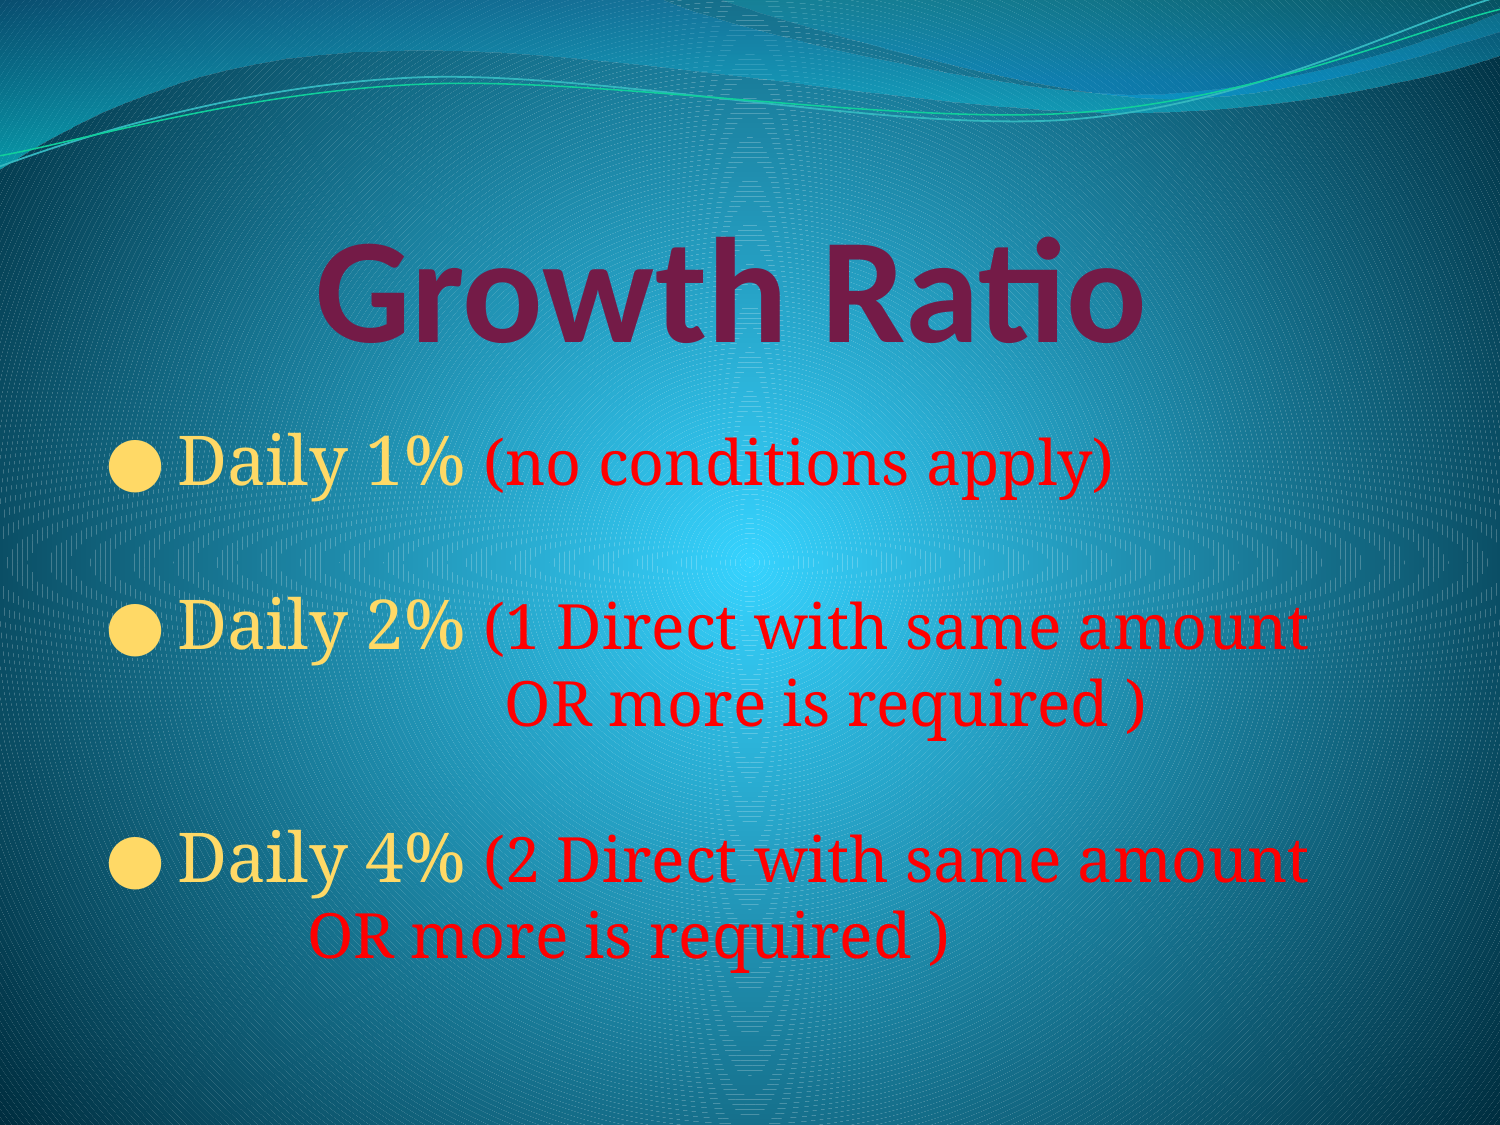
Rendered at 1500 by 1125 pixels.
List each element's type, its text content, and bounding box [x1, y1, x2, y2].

title Growth Ratio [87, 224, 1376, 388]
subtitle Daily 1% (no conditions apply) Daily 2% (1 Direct with same amount OR more is required ) Daily 4% (2 Direct with same amount OR more is required ) [87, 401, 1376, 689]
